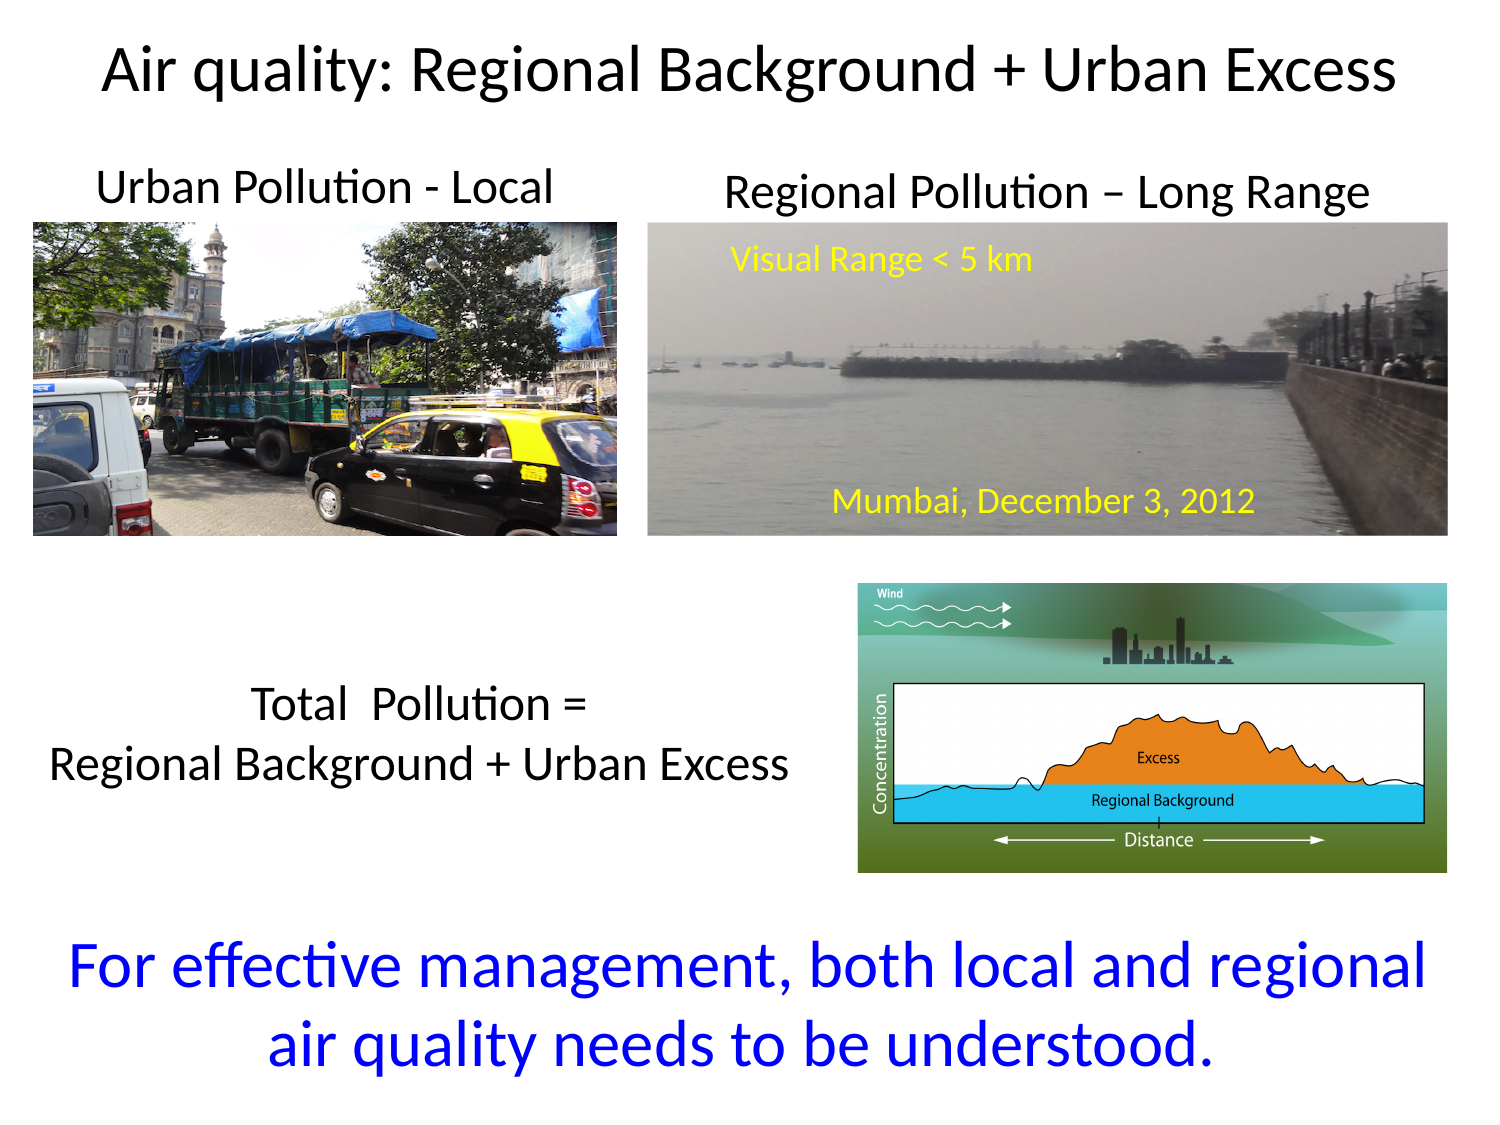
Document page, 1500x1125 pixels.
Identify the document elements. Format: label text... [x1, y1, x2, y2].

picture [32, 221, 617, 536]
picture [857, 583, 1448, 874]
text_box Urban Pollution - Local [33, 146, 617, 221]
text_box Regional Pollution – Long Range [647, 151, 1448, 221]
title Air quality: Regional Background + Urban Excess [0, 23, 1500, 106]
text_box For effective management, both local and regional air quality needs to be understood. [33, 912, 1465, 1088]
picture [646, 221, 1448, 536]
text_box Total Pollution = Regional Background + Urban Excess [33, 662, 817, 798]
